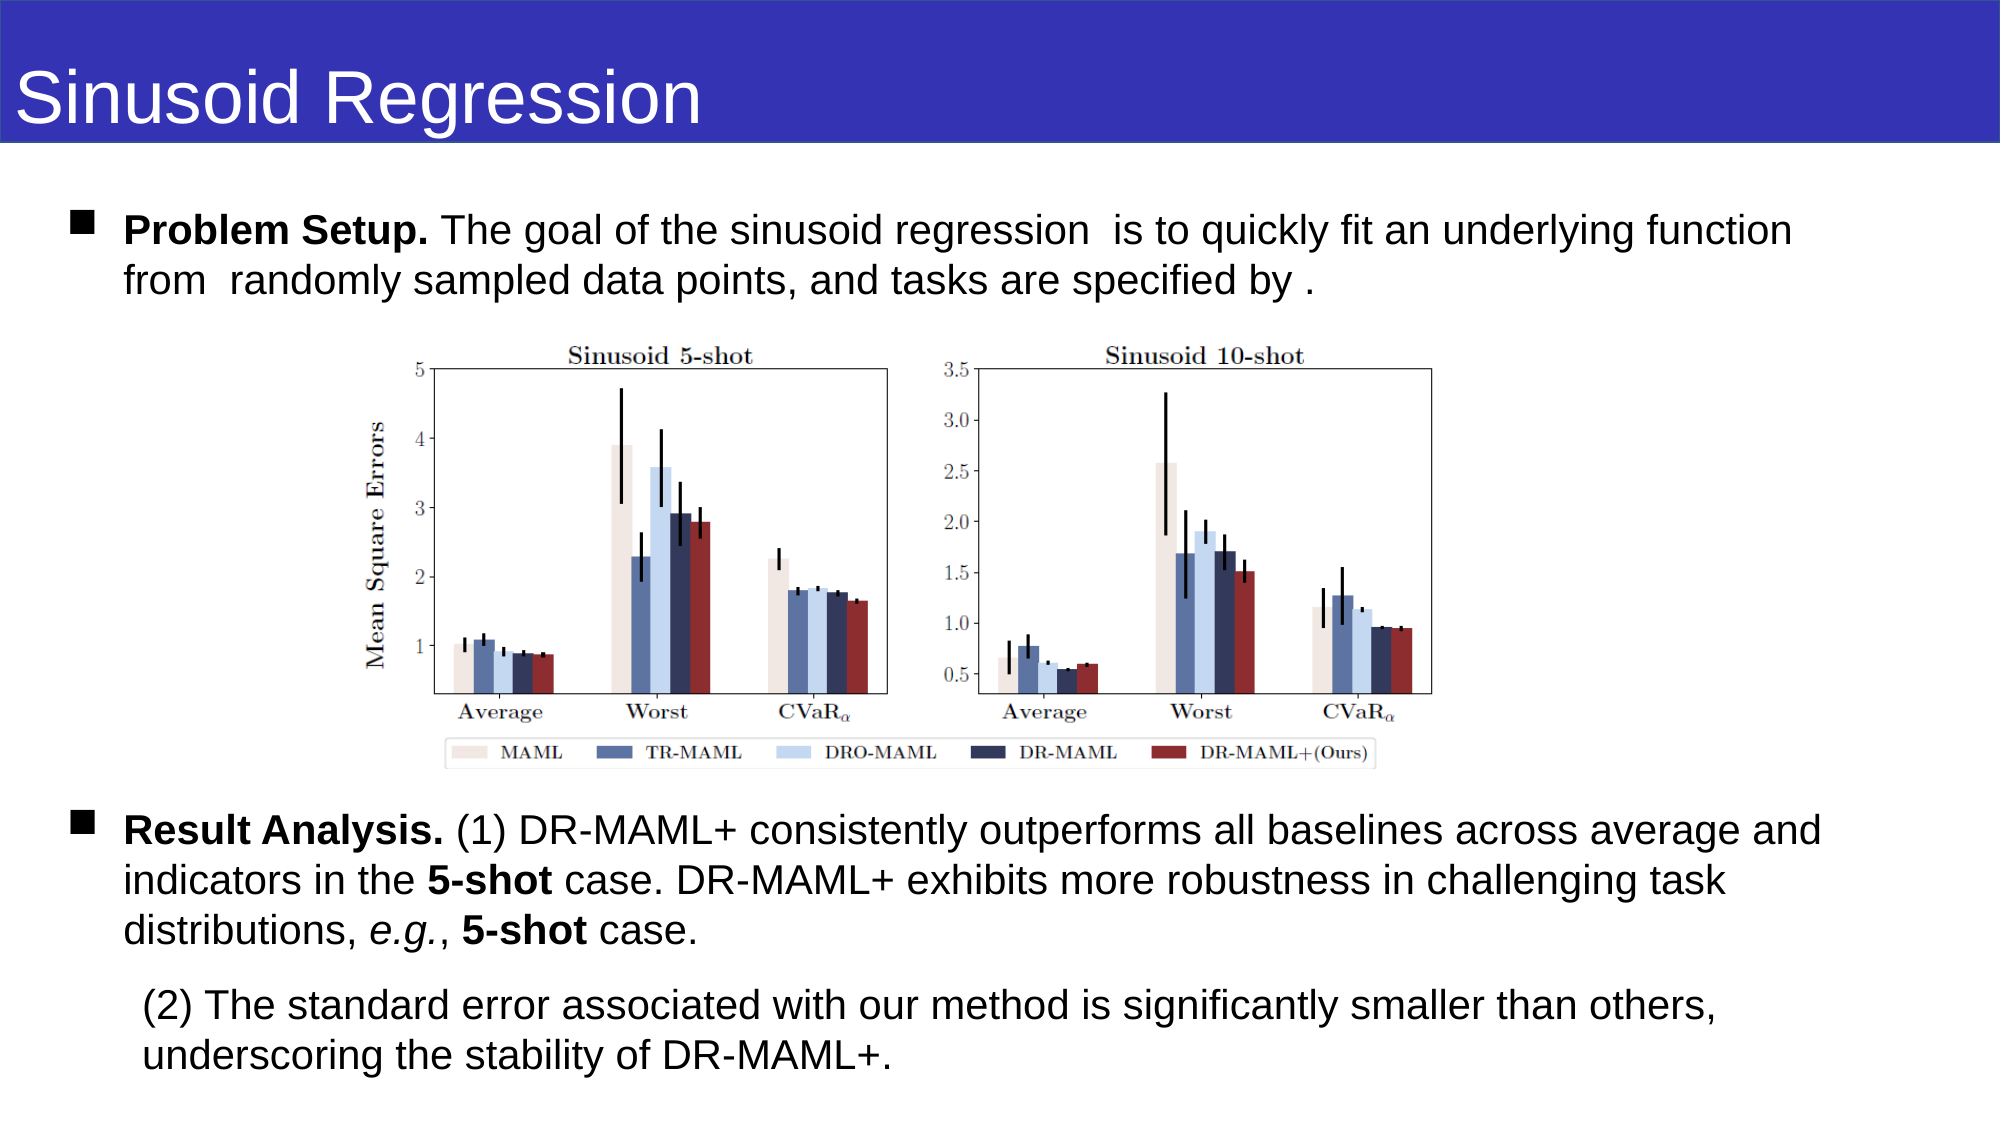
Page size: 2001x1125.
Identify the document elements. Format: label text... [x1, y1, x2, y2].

picture [354, 323, 1469, 769]
text_box Sinusoid Regression [0, 0, 2000, 143]
